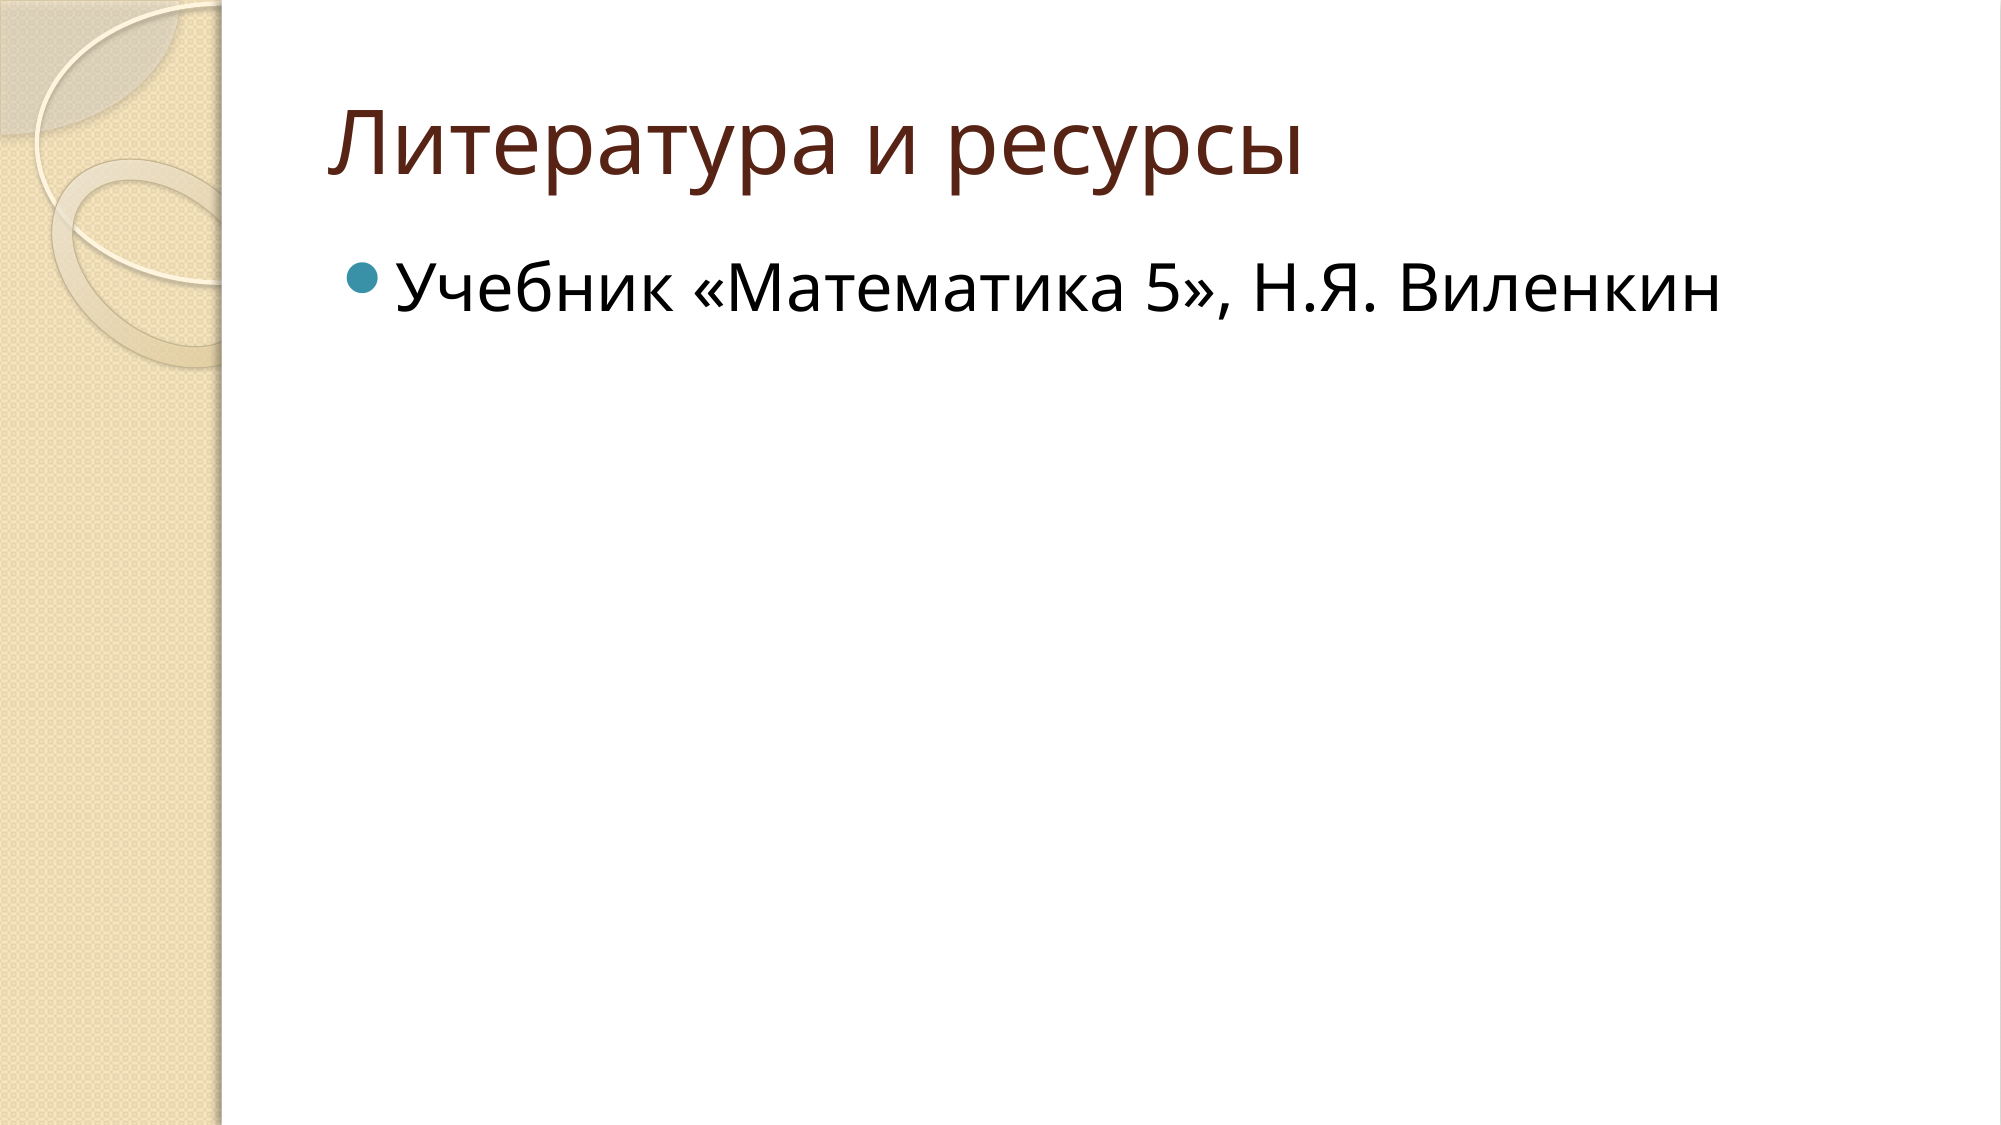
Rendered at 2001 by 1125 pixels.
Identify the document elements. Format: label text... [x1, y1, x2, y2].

list Учебник «Математика 5», Н.Я. Виленкин [313, 237, 1954, 1025]
title Литература и ресурсы [313, 45, 1954, 233]
